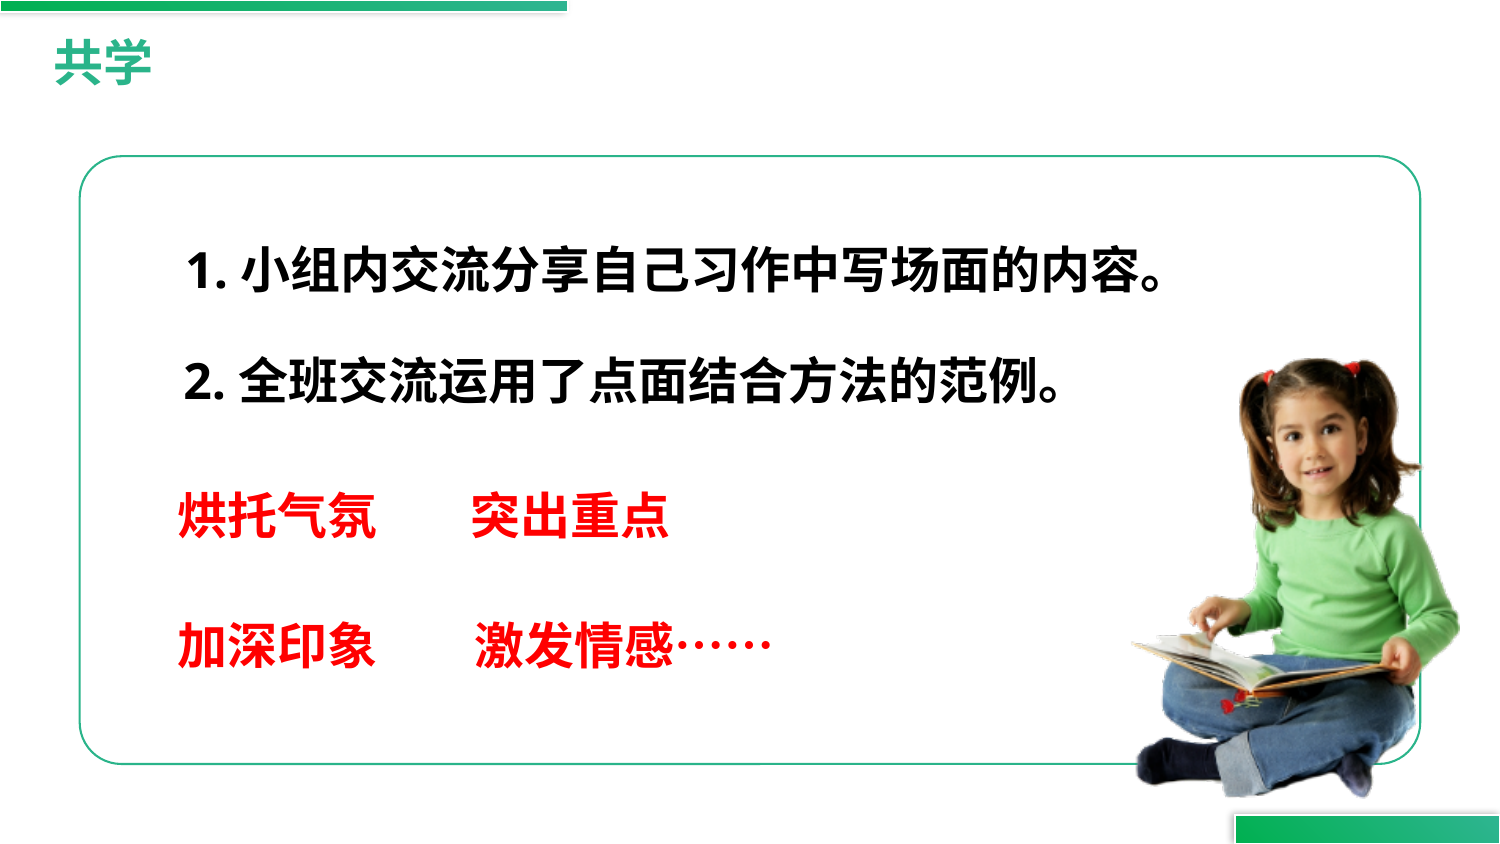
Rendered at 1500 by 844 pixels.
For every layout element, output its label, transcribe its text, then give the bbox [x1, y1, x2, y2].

text_box 烘托气氛 [166, 478, 390, 551]
text_box 2.全班交流运用了点面结合方法的范例。 [172, 343, 1100, 415]
text_box 激发情感…… [463, 609, 786, 681]
picture [1130, 357, 1460, 799]
list 共学 [41, 32, 382, 94]
text_box 突出重点 [458, 478, 715, 551]
text_box 1.小组内交流分享自己习作中写场面的内容。 [173, 233, 1202, 305]
text_box 加深印象 [166, 609, 390, 681]
